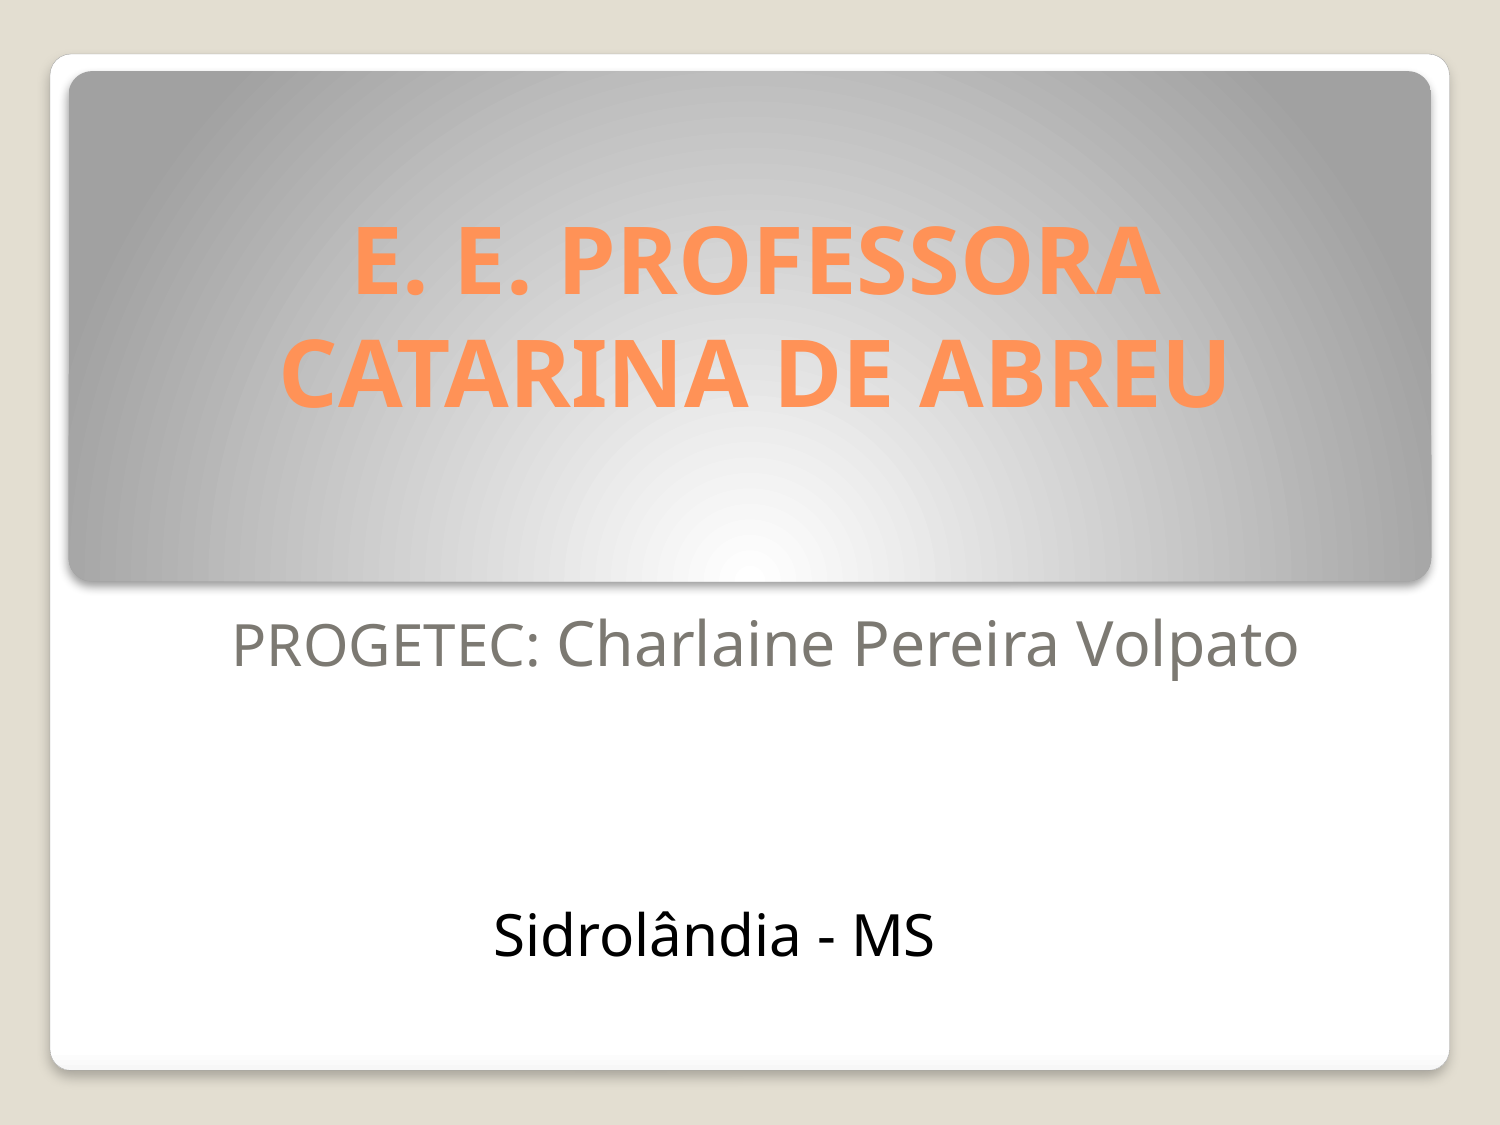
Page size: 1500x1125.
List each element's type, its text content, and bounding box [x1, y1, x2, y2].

subtitle PROGETEC: Charlaine Pereira Volpato [118, 604, 1394, 755]
text_box Sidrolândia - MS [457, 890, 973, 976]
title E. E. PROFESSORA CATARINA DE ABREU [118, 140, 1394, 434]
